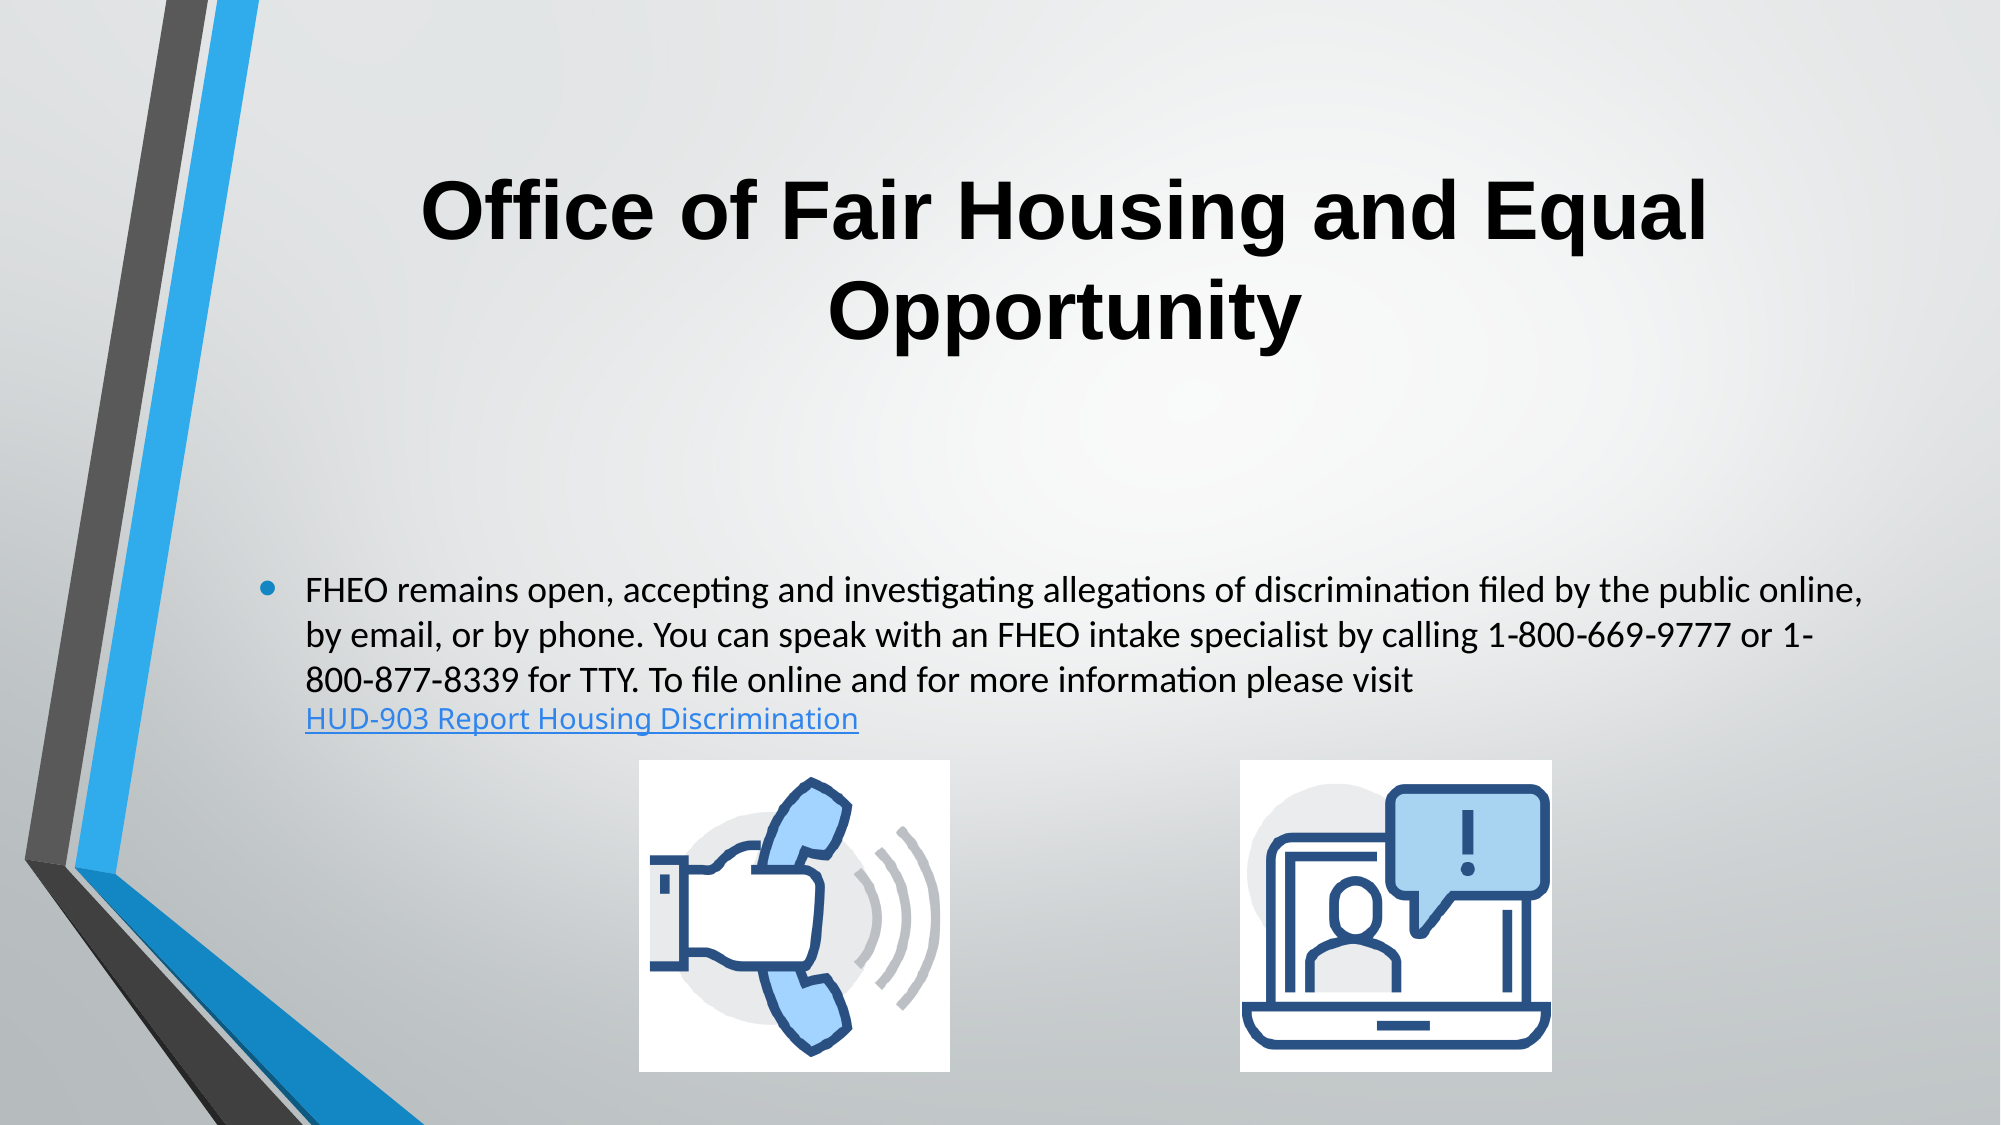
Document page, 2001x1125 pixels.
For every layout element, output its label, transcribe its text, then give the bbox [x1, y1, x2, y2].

picture [638, 760, 951, 1073]
list FHEO remains open, accepting and investigating allegations of discrimination filed by the public online, by email, or by phone. You can speak with an FHEO intake specialist by calling 1‐800‐669‐9777 or 1‐800‐877‐8339 for TTY. To file online and for more information please visit HUD-903 Report Housing Discrimination [243, 437, 1887, 950]
picture [1240, 760, 1552, 1073]
title Office of Fair Housing and Equal Opportunity [243, 112, 1887, 400]
